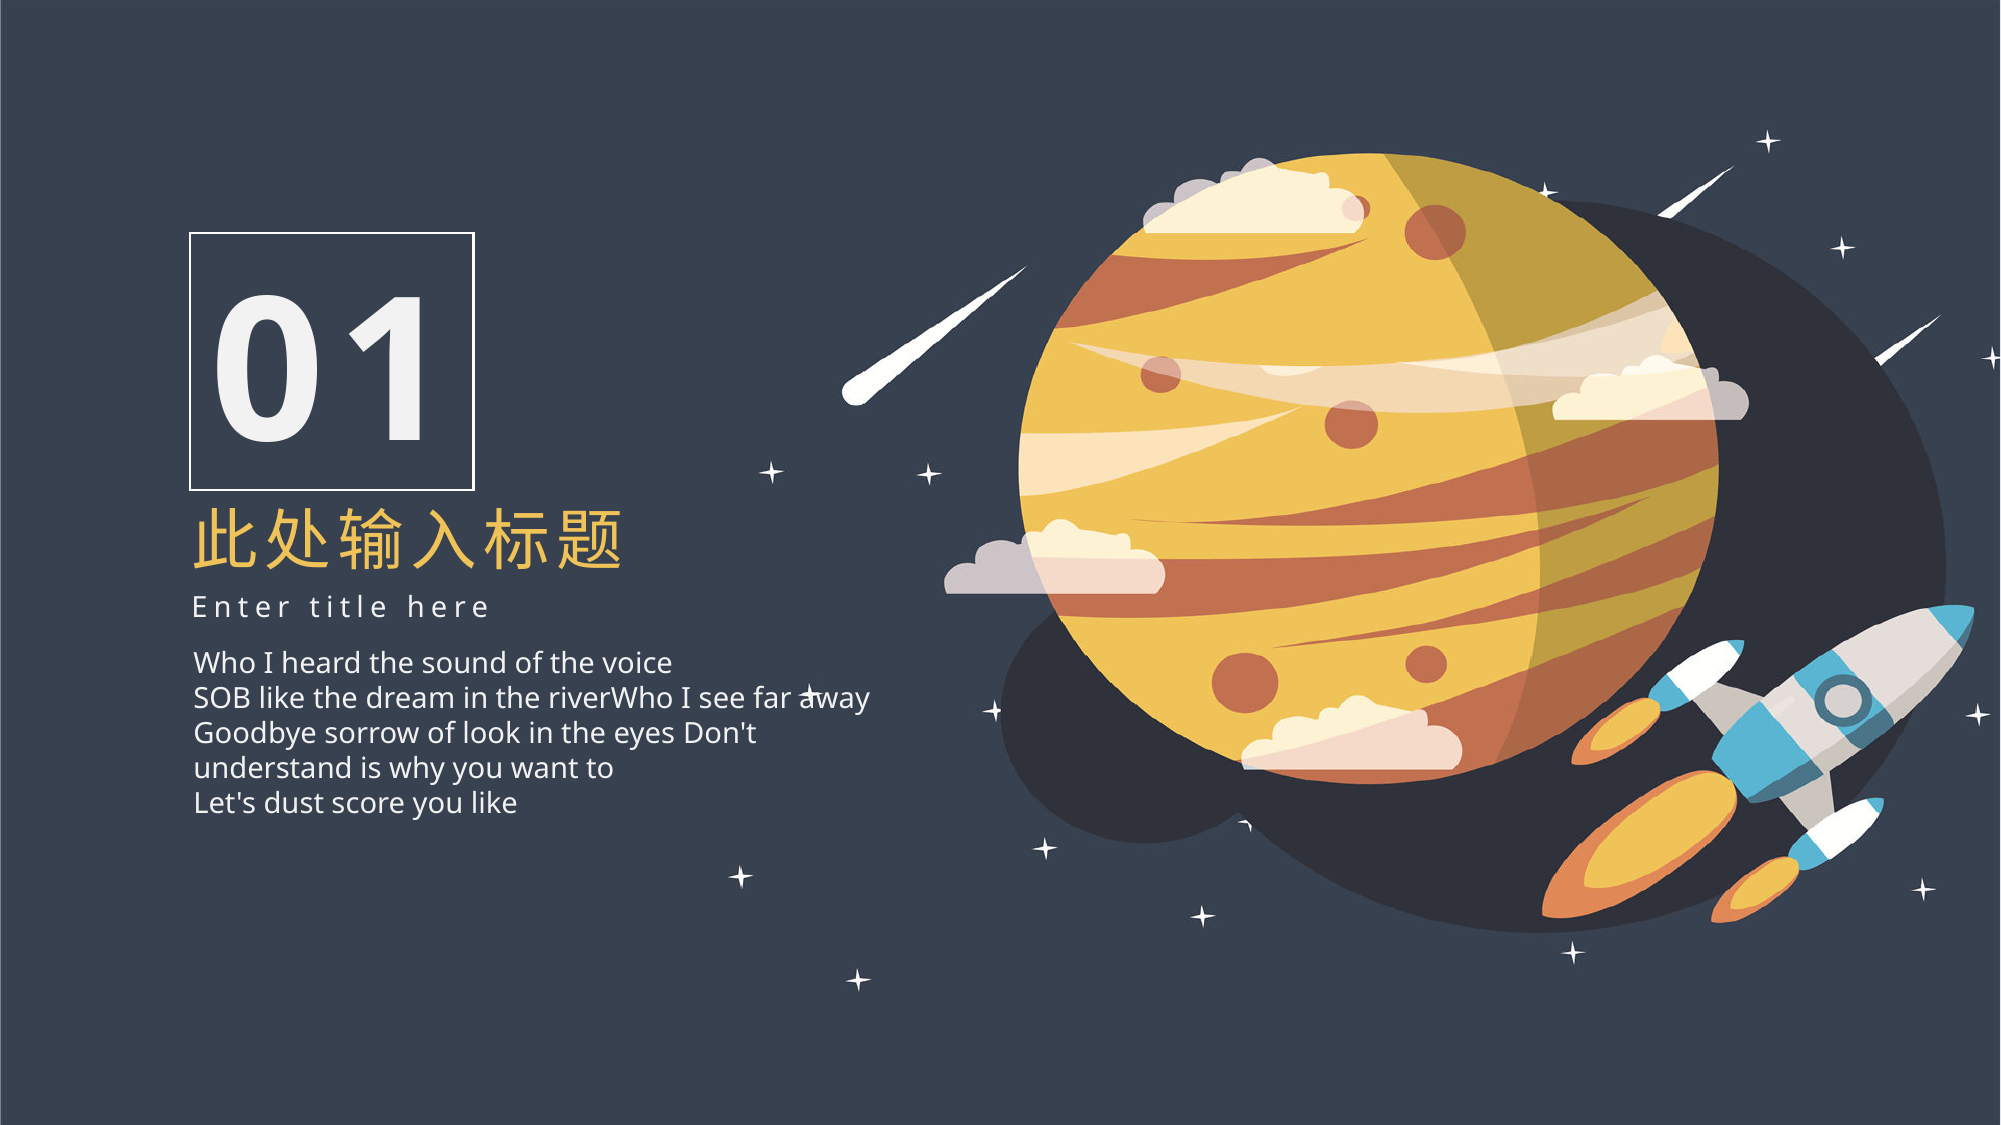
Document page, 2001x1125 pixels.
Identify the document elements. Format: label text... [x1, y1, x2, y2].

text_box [176, 490, 700, 632]
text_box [189, 232, 474, 491]
picture [0, 0, 2001, 1125]
text_box Who I heard the sound of the voice SOB like the dream in the riverWho I see far away Goodbye sorrow of look in the eyes Don't understand is why you want to Let's dust score you like [178, 637, 921, 827]
